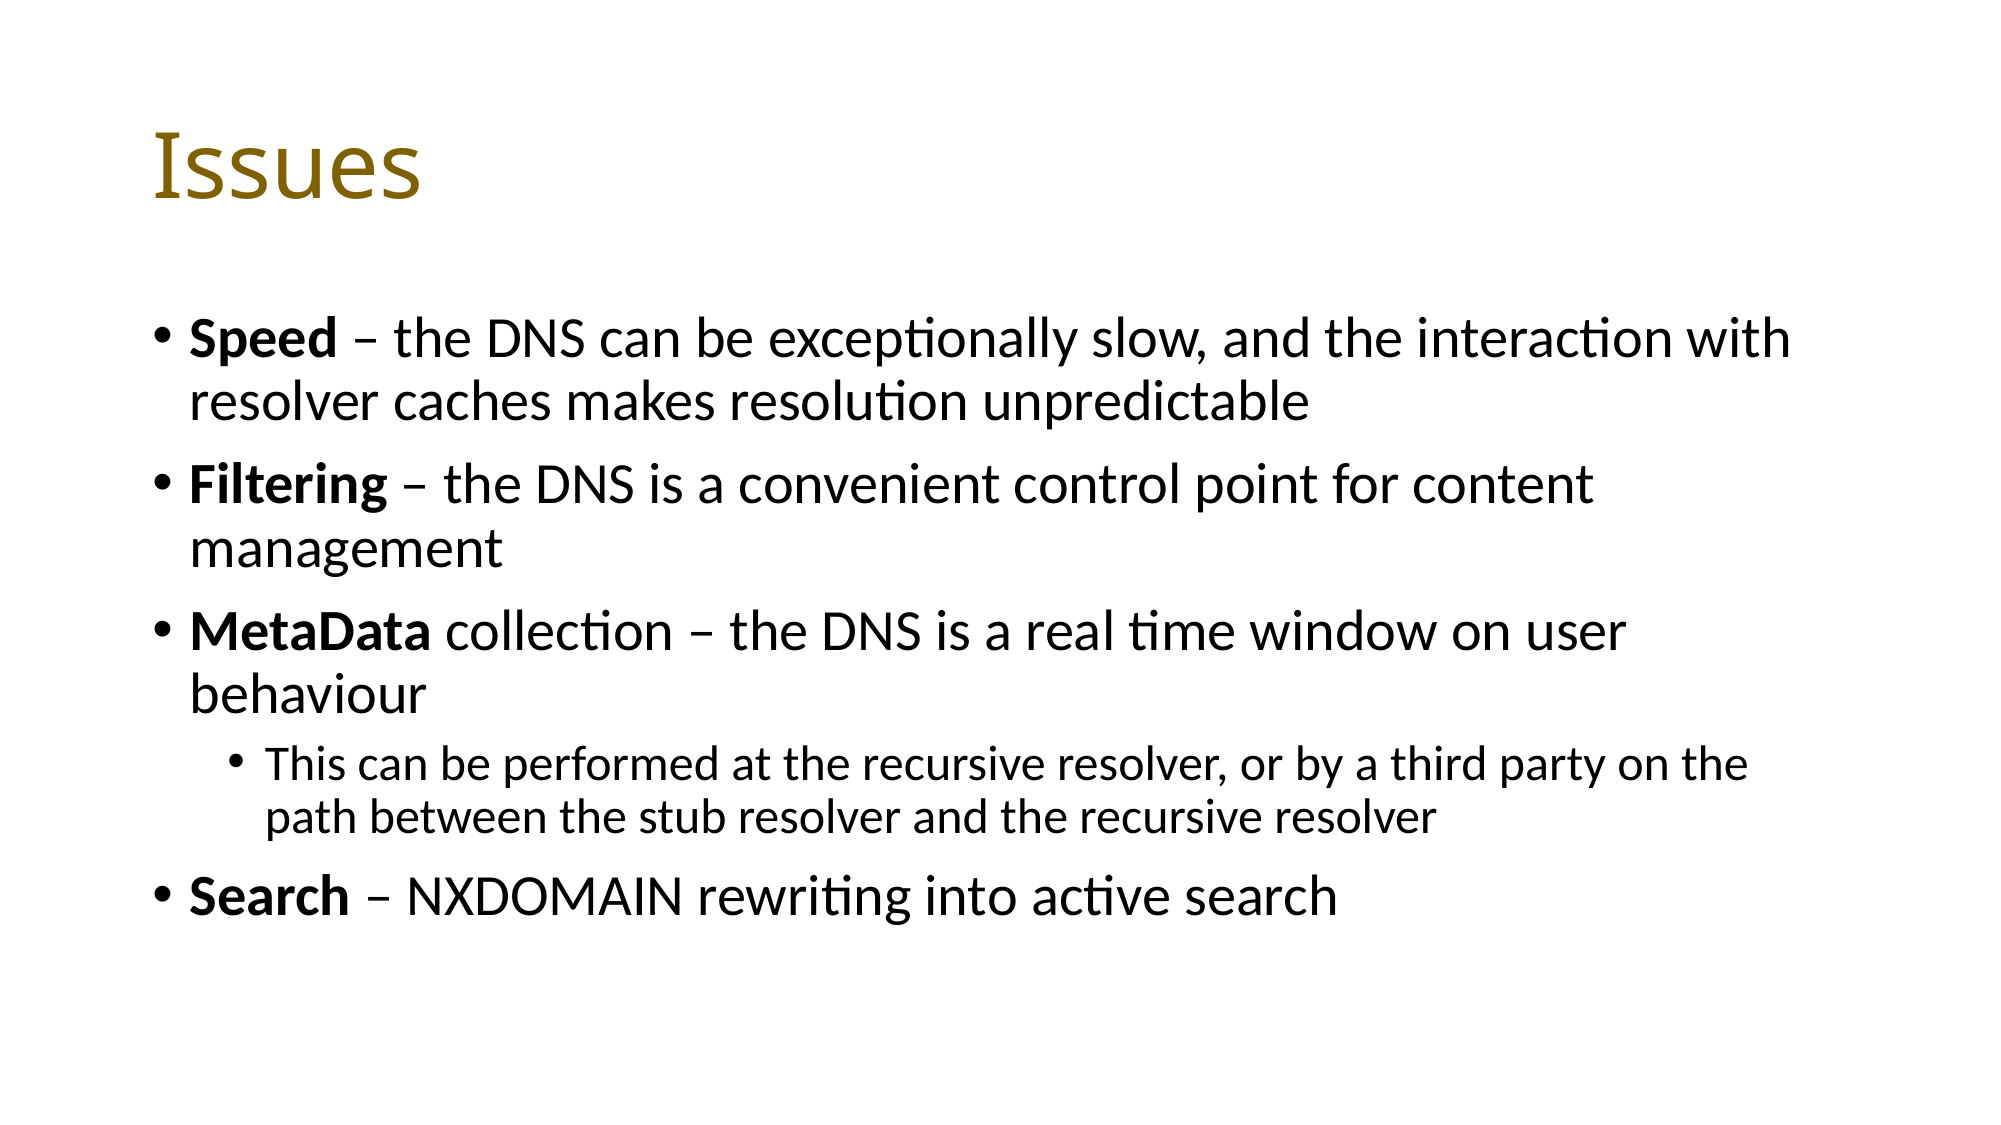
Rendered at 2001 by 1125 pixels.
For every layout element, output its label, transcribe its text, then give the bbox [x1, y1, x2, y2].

title Issues [137, 59, 1863, 278]
list Speed – the DNS can be exceptionally slow, and the interaction with resolver caches makes resolution unpredictable Filtering – the DNS is a convenient control point for content management MetaData collection – the DNS is a real time window on user behaviour This can be performed at the recursive resolver, or by a third party on the path between the stub resolver and the recursive resolver Search – NXDOMAIN rewriting into active search [137, 299, 1863, 1014]
